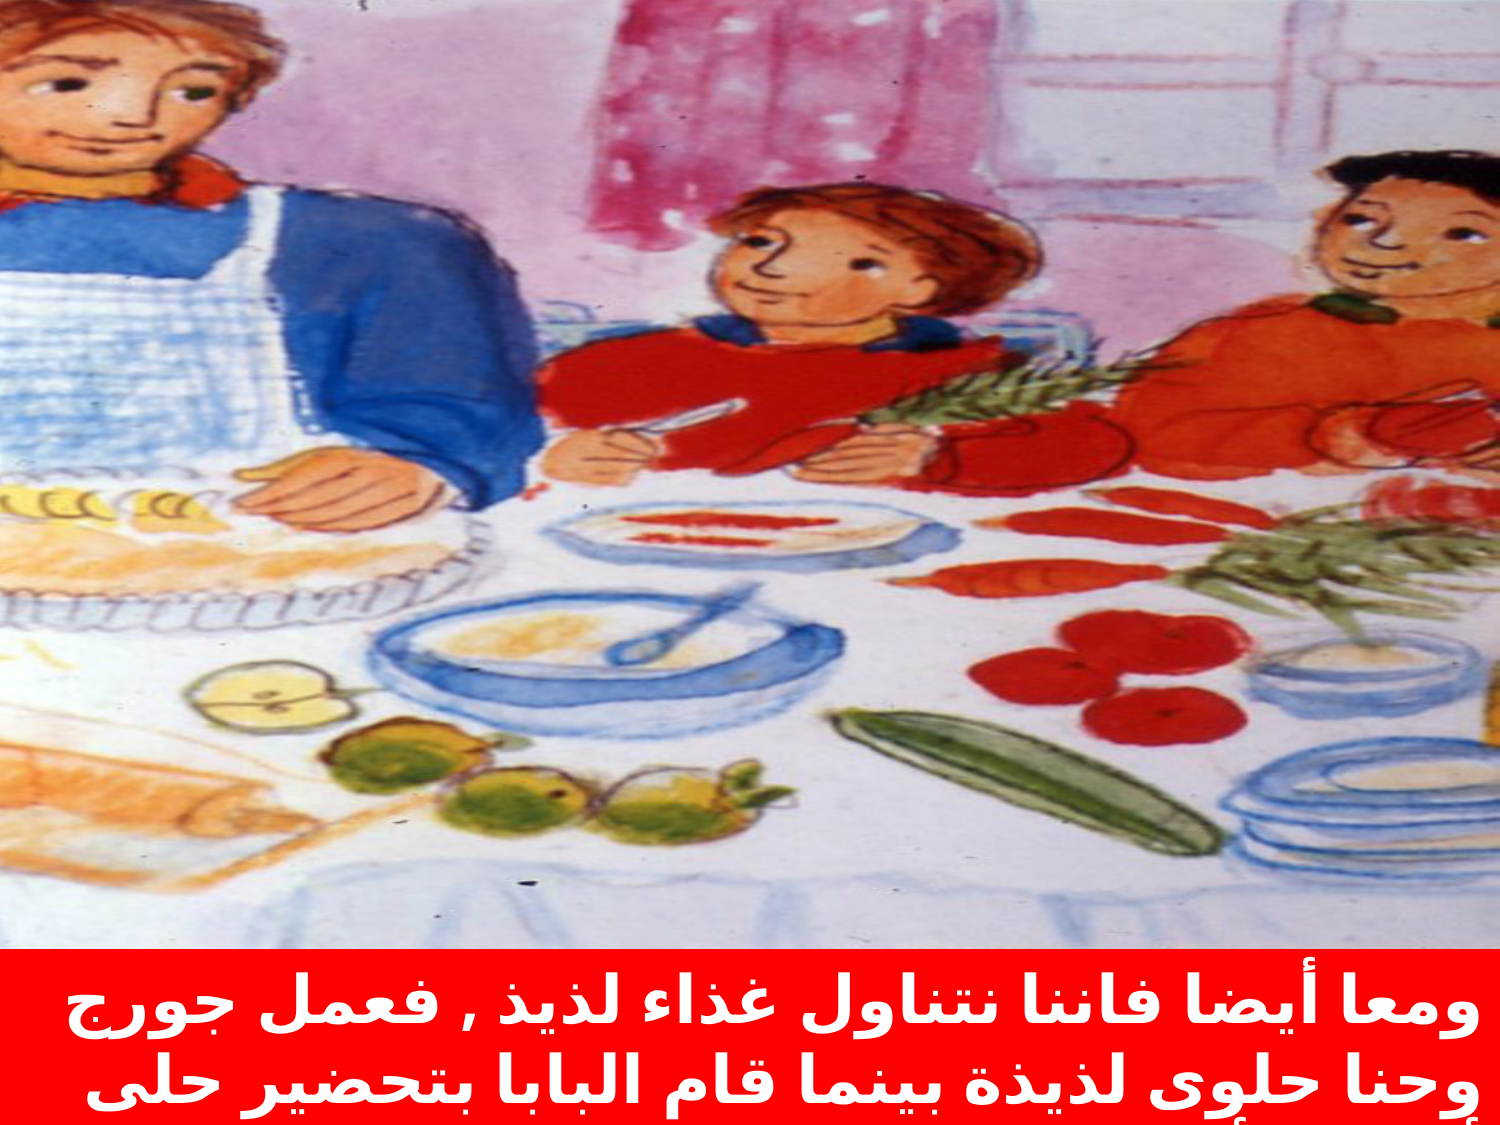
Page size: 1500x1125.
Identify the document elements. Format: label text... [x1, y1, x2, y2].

picture [0, 0, 1500, 950]
text_box ومعا أيضا فاننا نتناول غذاء لذيذ , فعمل جورج وحنا حلوى لذيذة بينما قام البابا بتحضير حلى أخرى وأضحكنا بحركاته ومقالبه [0, 956, 1500, 1125]
